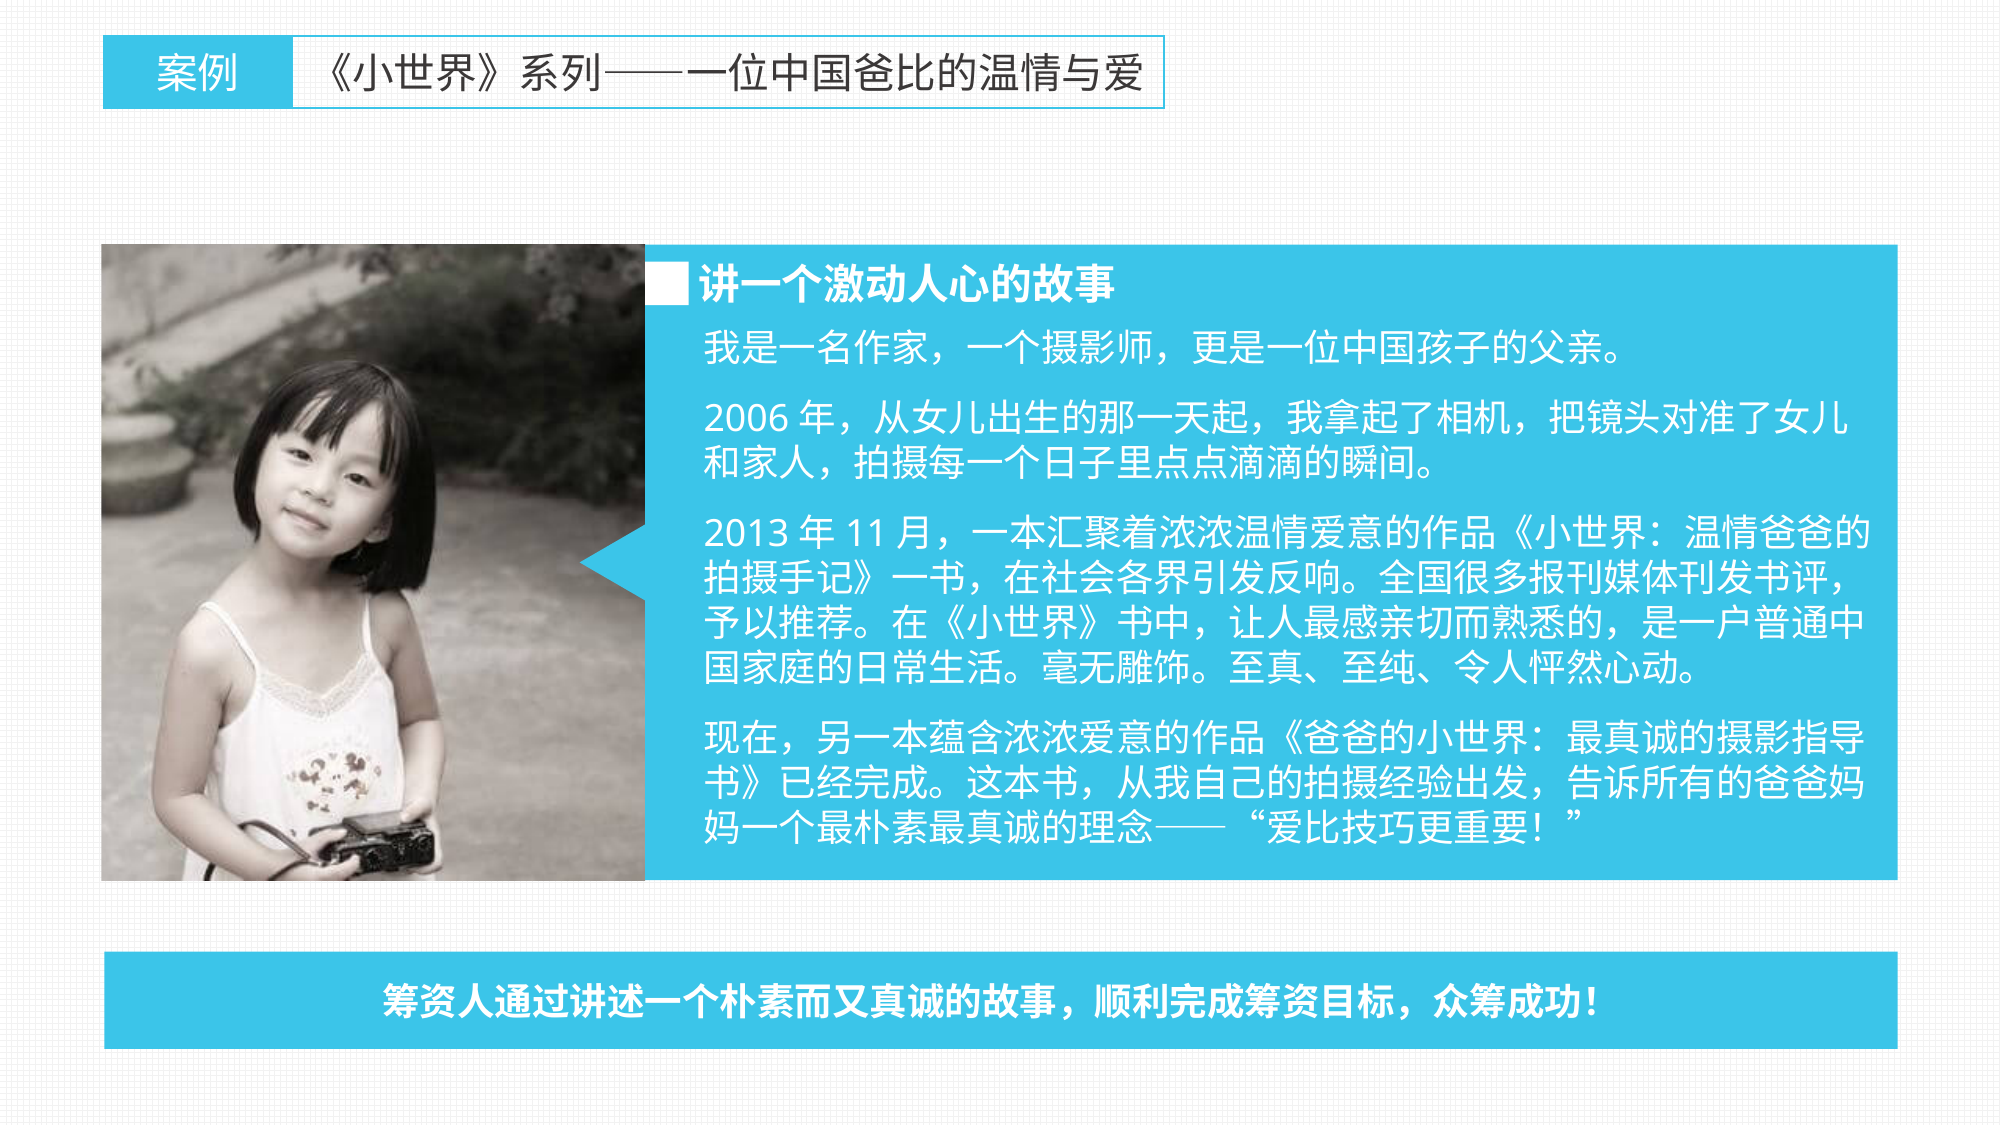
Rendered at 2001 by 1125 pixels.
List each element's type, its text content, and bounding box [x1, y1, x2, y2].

picture [101, 244, 646, 881]
text_box 讲一个激动人心的故事 [646, 250, 1604, 316]
text_box 案例 [103, 35, 291, 109]
text_box 《小世界》系列——一位中国爸比的温情与爱 [291, 35, 1165, 109]
text_box [646, 244, 1899, 881]
text_box 筹资人通过讲述一个朴素而又真诚的故事，顺利完成筹资目标，众筹成功！ [103, 951, 1899, 1050]
text_box 我是一名作家，一个摄影师，更是一位中国孩子的父亲。 2006年，从女儿出生的那一天起，我拿起了相机，把镜头对准了女儿和家人，拍摄每一个日子里点点滴滴的瞬间。 2013年11月，一本汇聚着浓浓温情爱意的作品《小世界：温情爸爸的拍摄手记》一书，在社会各界引发反响。全国很多报刊媒体刊发书评，予以推荐。在《小世界》书中，让人最感亲切而熟悉的，是一户普通中国家庭的日常生活。毫无雕饰。至真、至纯、令人怦然心动。 现在，另一本蕴含浓浓爱意的作品《爸爸的小世界：最真诚的摄影指导书》已经完成。这本书，从我自己的拍摄经验出发，告诉所有的爸爸妈妈一个最朴素最真诚的理念——“爱比技巧更重要！” [688, 316, 1898, 856]
